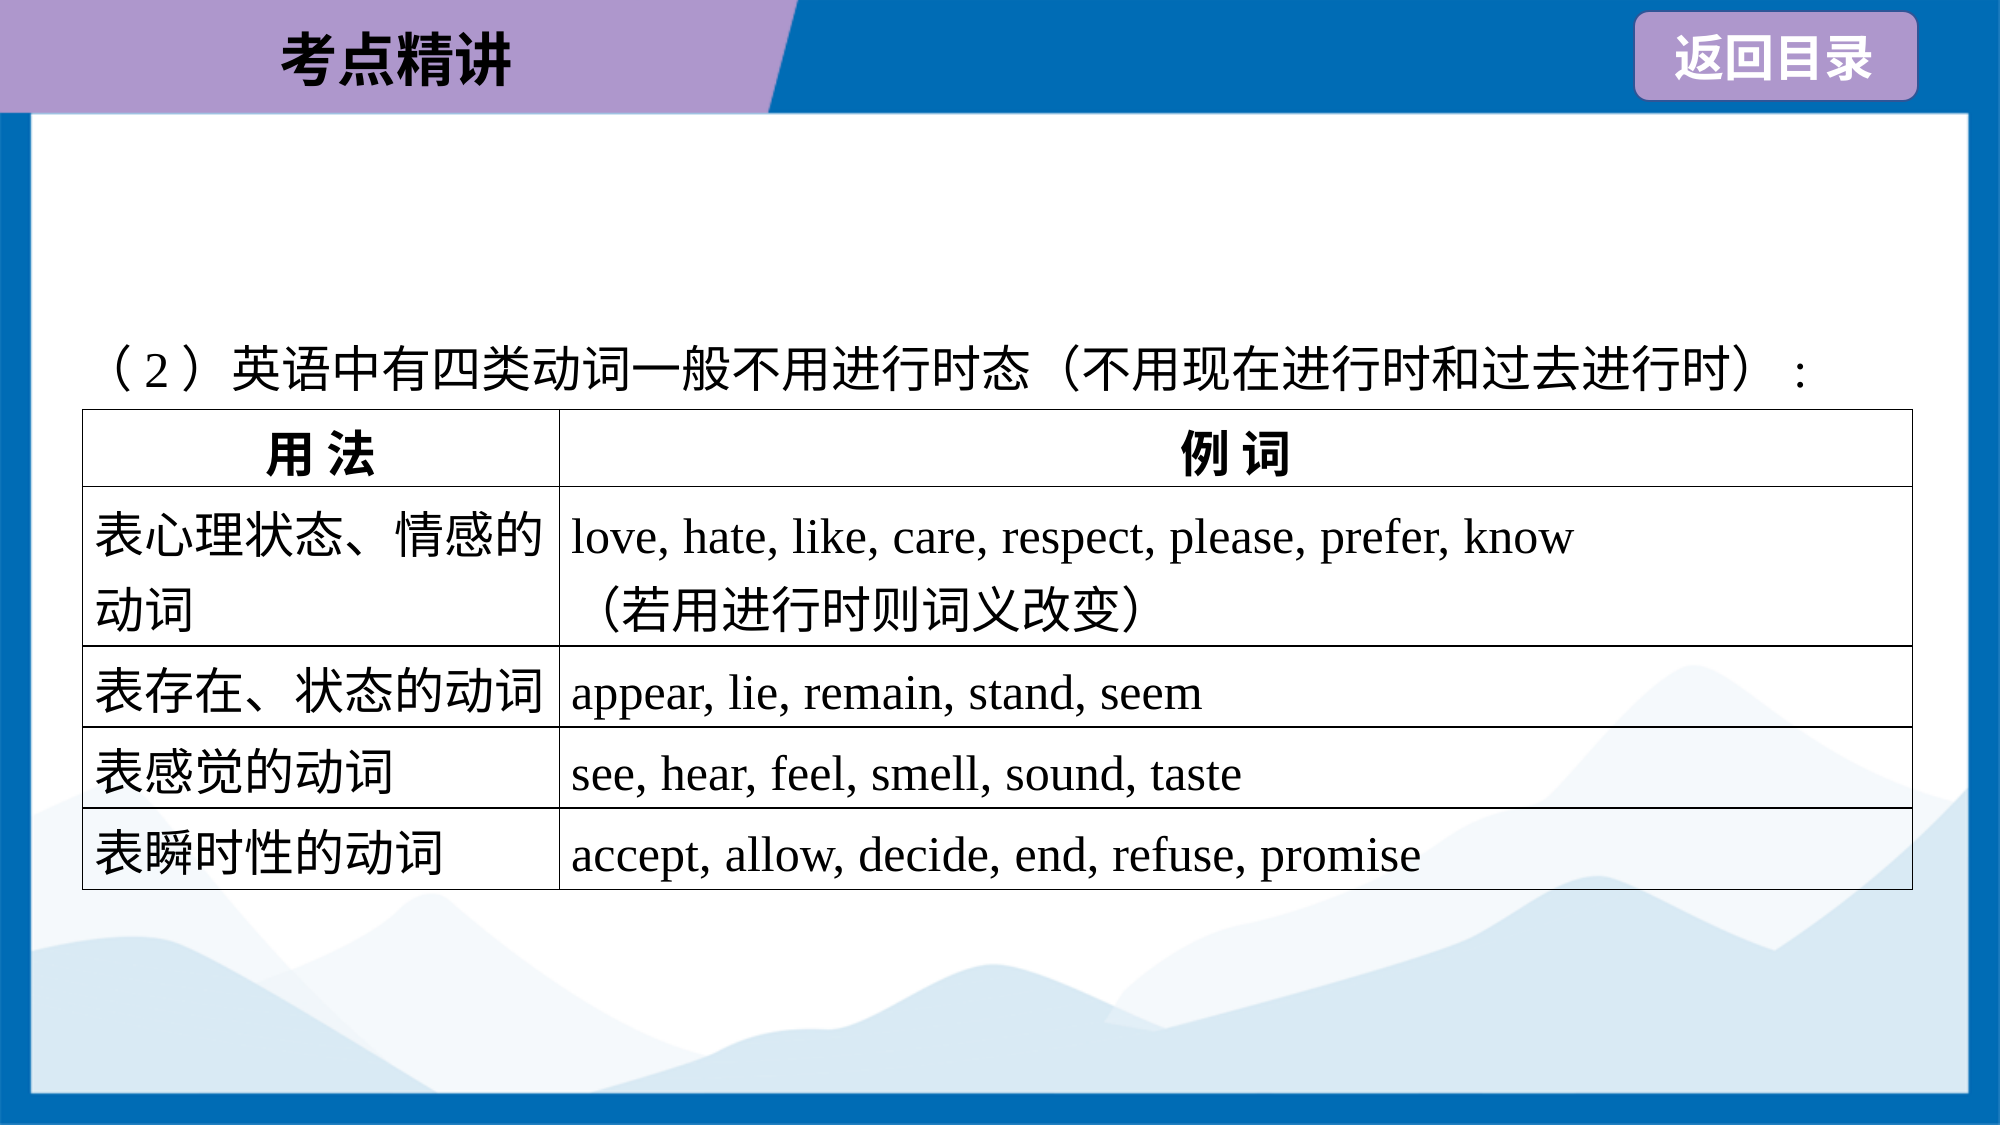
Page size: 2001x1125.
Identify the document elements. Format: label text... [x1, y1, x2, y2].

table_cell 表瞬时性的动词 [83, 809, 559, 889]
table_header 例 词 [560, 410, 1912, 486]
picture [0, 0, 2000, 1125]
table_cell love, hate, like, care, respect, please, prefer, know （若用进行时则词义改变） [560, 487, 1912, 645]
table_cell accept, allow, decide, end, refuse, promise [560, 809, 1912, 889]
table_cell 表存在、状态的动词 [83, 647, 559, 726]
table_cell see, hear, feel, smell, sound, taste [560, 728, 1912, 807]
table_cell appear, lie, remain, stand, seem [560, 647, 1912, 726]
text_box （2）英语中有四类动词一般不用进行时态（不用现在进行时和过去进行时）: [82, 310, 1917, 389]
table_cell 表心理状态、情感的 动词 [83, 487, 559, 645]
table_cell 表感觉的动词 [83, 728, 559, 807]
table_header 用 法 [83, 410, 559, 486]
